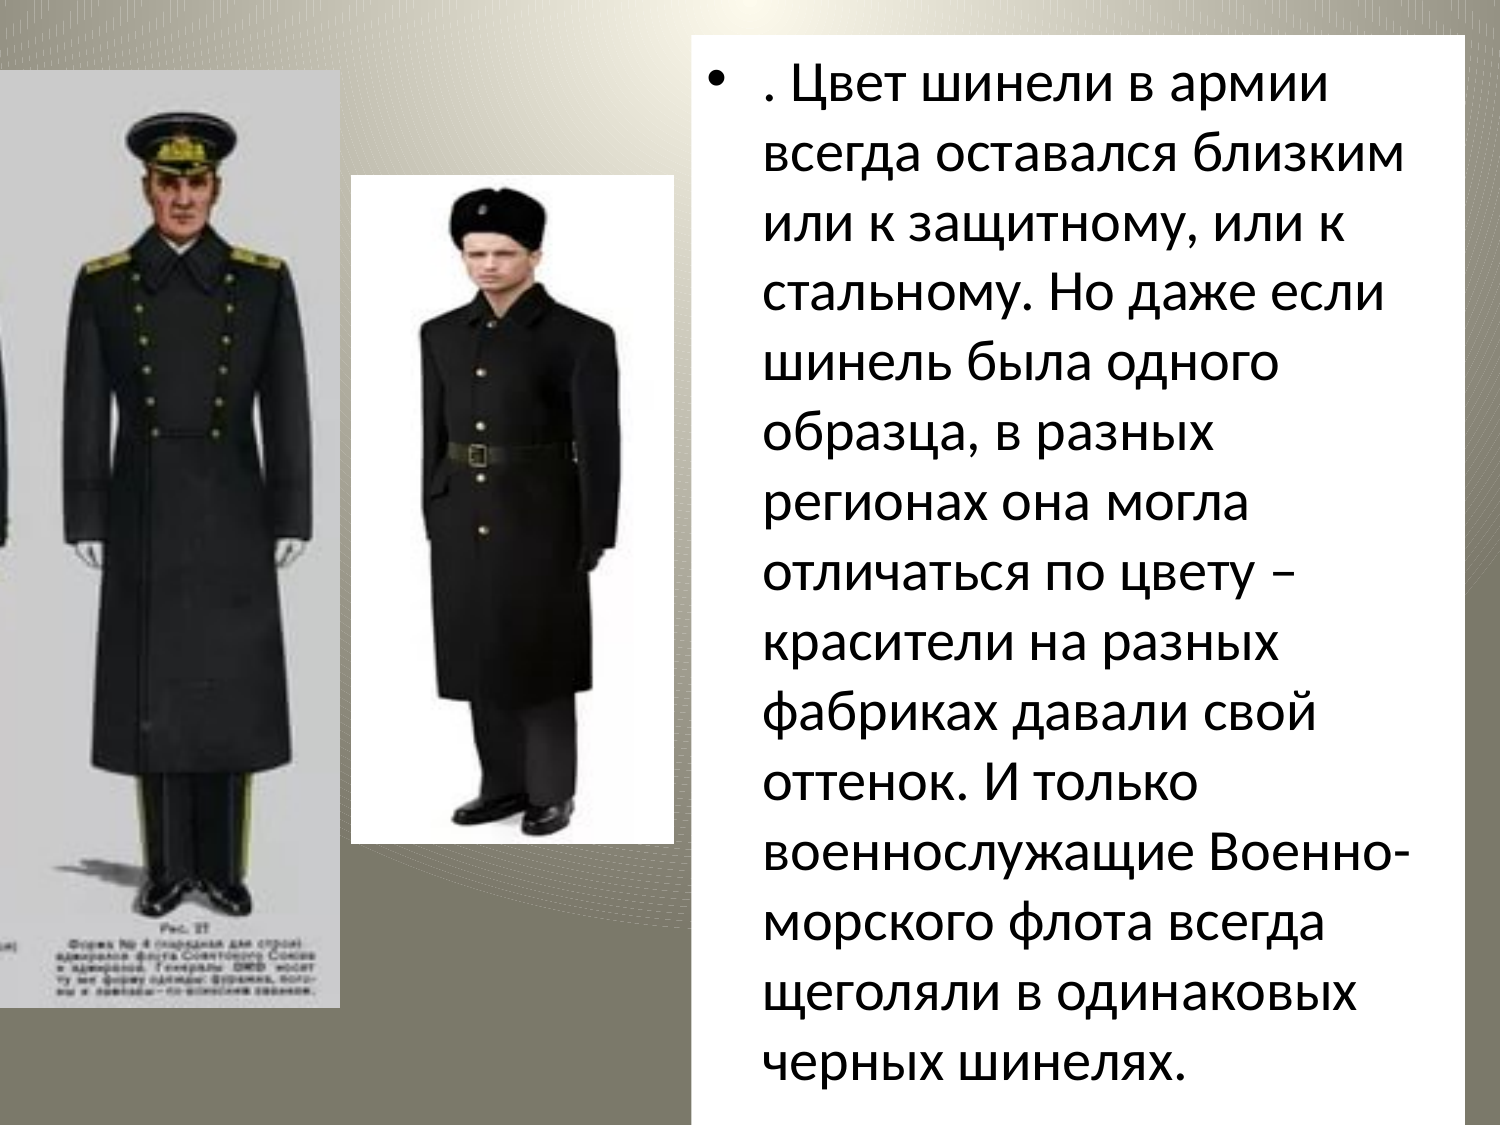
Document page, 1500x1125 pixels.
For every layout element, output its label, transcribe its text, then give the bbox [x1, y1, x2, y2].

picture [351, 175, 674, 844]
picture [0, 70, 341, 1009]
list . Цвет шинели в армии всегда оставался близким или к защитному, или к стальному. Но даже если шинель была одного образца, в разных регионах она могла отличаться по цвету – красители на разных фабриках давали свой оттенок. И только военнослужащие Военно-морского флота всегда щеголяли в одинаковых черных шинелях. [691, 35, 1465, 1125]
